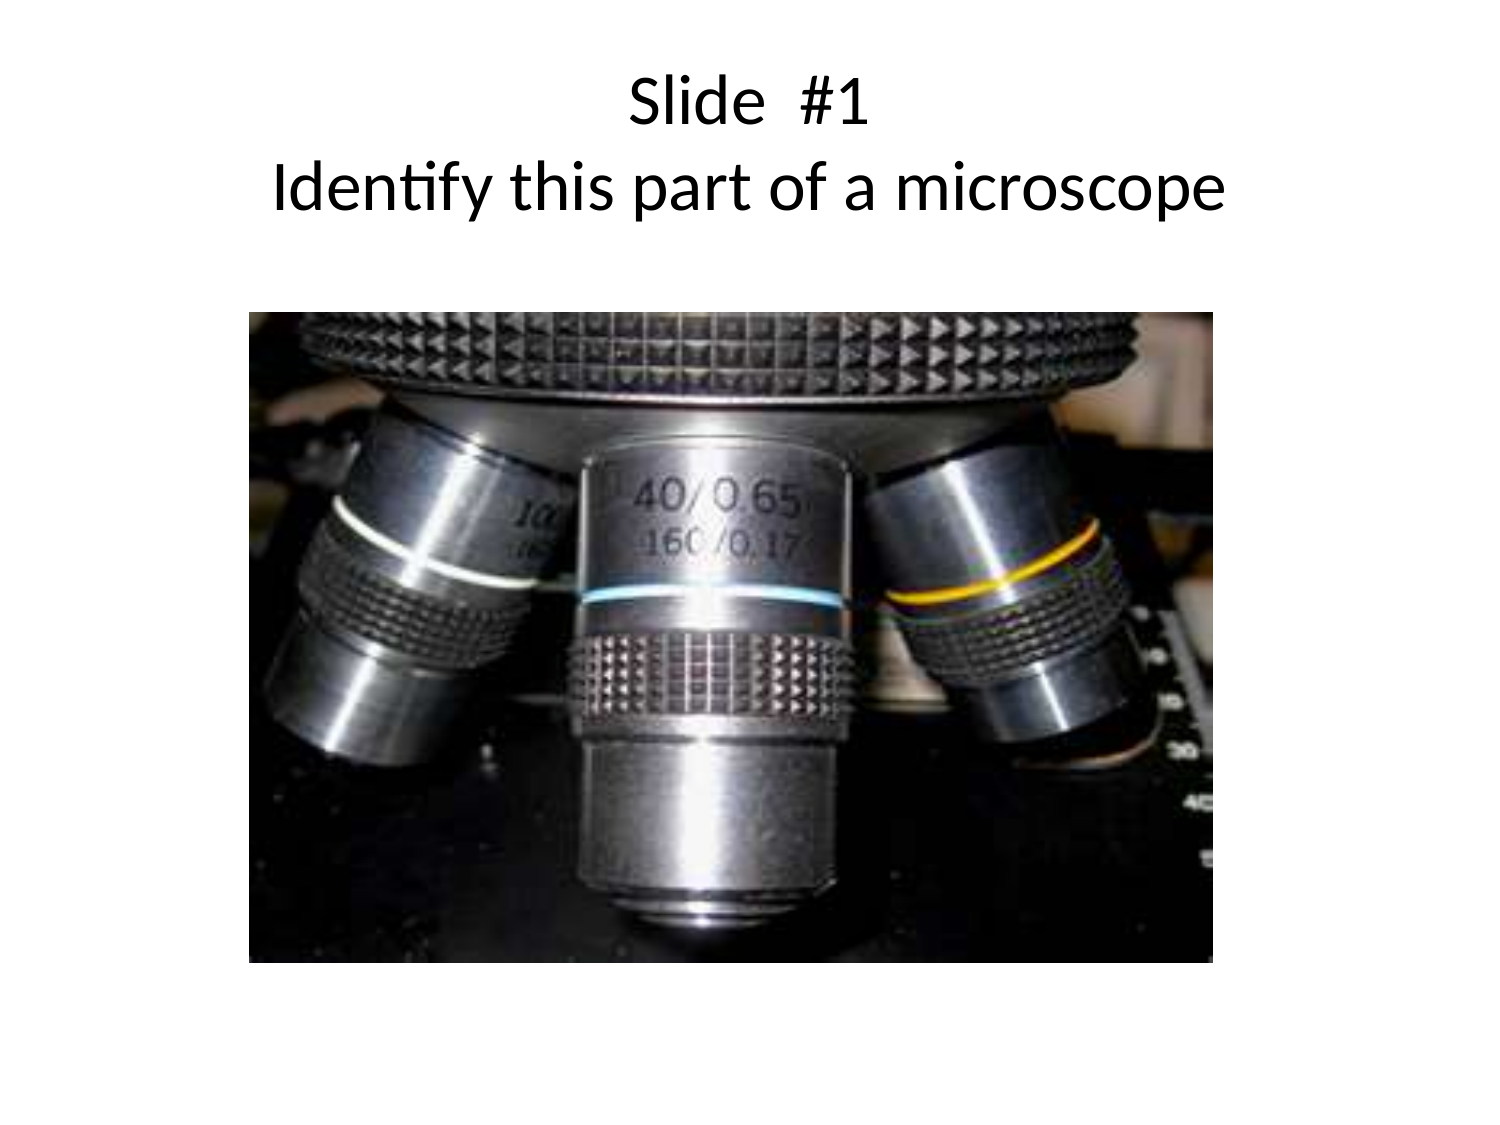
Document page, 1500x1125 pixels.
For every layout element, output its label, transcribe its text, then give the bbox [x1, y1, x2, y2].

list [249, 312, 1213, 963]
title Slide #1 Identify this part of a microscope [75, 45, 1425, 233]
